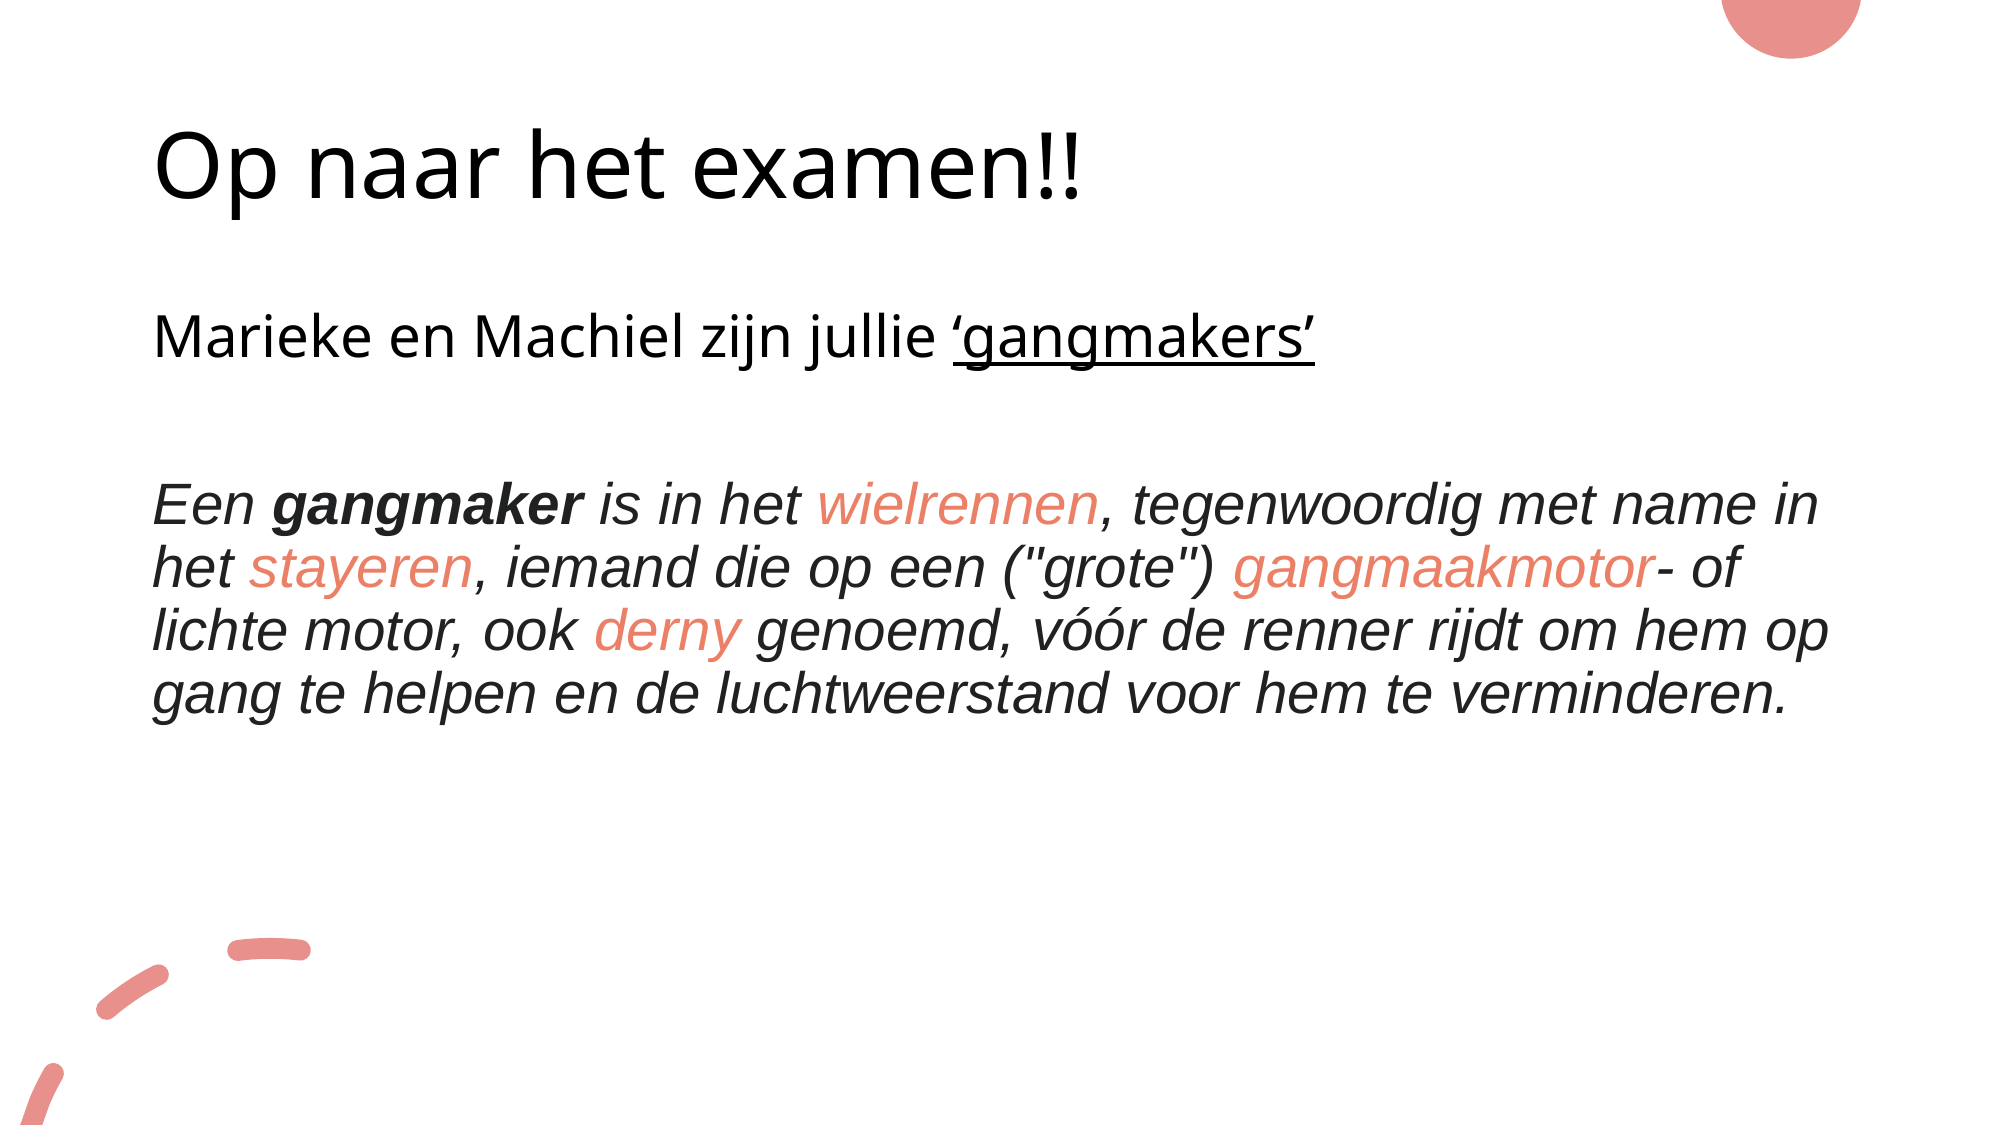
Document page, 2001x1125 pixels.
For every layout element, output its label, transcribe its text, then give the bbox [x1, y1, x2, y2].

list Marieke en Machiel zijn jullie ‘gangmakers’ Een gangmaker is in het wielrennen, tegenwoordig met name in het stayeren, iemand die op een ("grote") gangmaakmotor- of lichte motor, ook derny genoemd, vóór de renner rijdt om hem op gang te helpen en de luchtweerstand voor hem te verminderen. [137, 299, 1863, 933]
title Op naar het examen!! [137, 59, 1863, 278]
